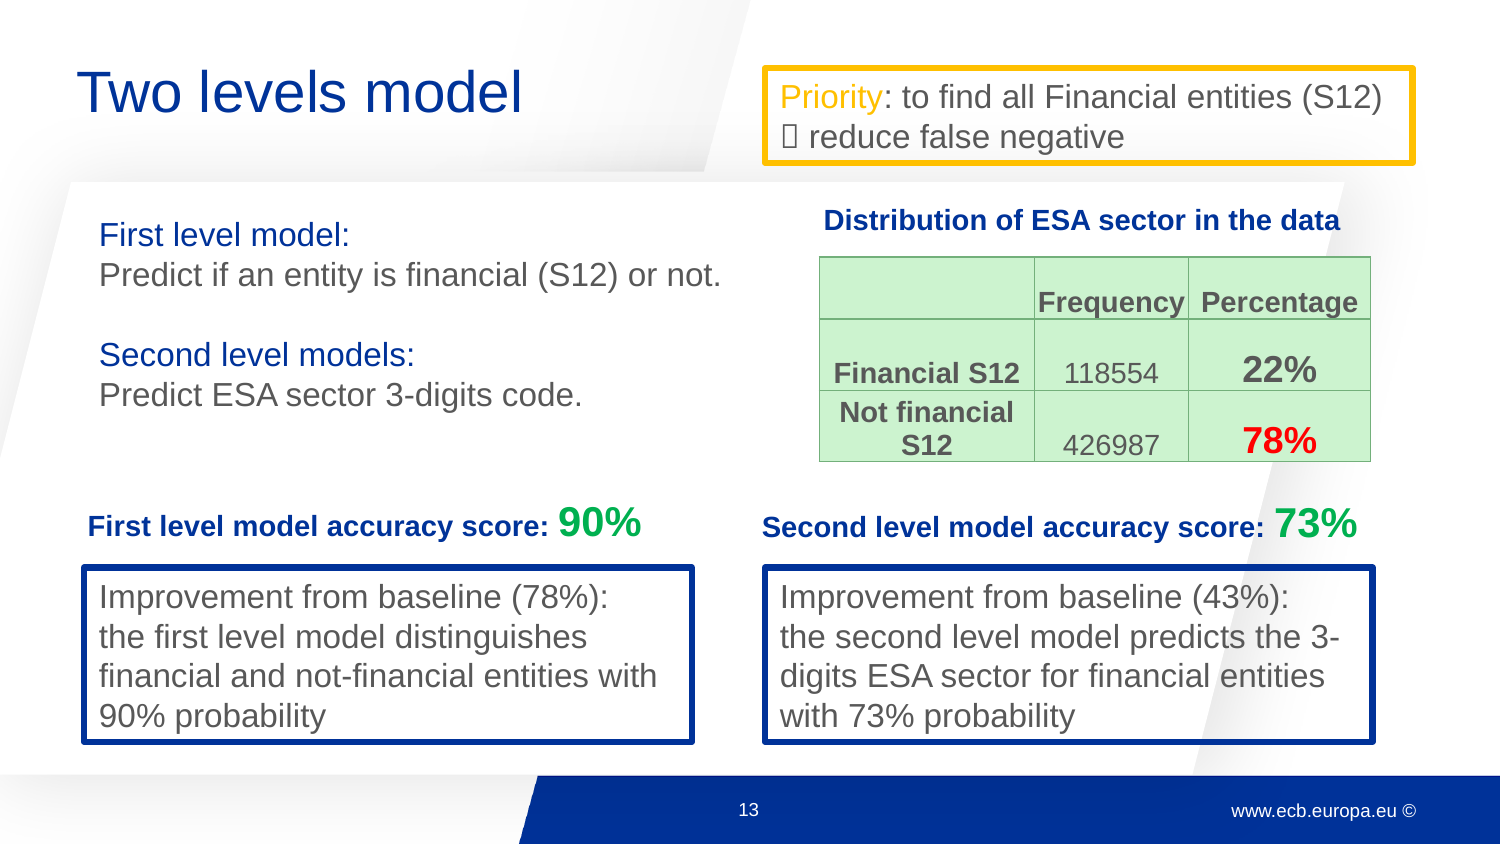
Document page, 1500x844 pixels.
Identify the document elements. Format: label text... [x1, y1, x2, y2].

text_box Distribution of ESA sector in the data [808, 193, 1383, 244]
table_cell 118554 [1035, 320, 1188, 390]
table_header Percentage [1189, 258, 1370, 318]
picture [0, 0, 1500, 844]
text_box Improvement from baseline (78%): the first level model distinguishes financial and not-financial entities with 90% probability [84, 567, 692, 742]
text_box First level model accuracy score: 90% [72, 487, 663, 553]
text_box Second level model accuracy score: 73% [747, 488, 1403, 603]
table_cell Not financial S12 [820, 391, 1034, 461]
table_cell Financial S12 [820, 320, 1034, 390]
text_box Priority: to find all Financial entities (S12)  reduce false negative [765, 68, 1413, 163]
title Two levels model [76, 67, 1455, 172]
text_box First level model: Predict if an entity is financial (S12) or not. Second level models: Predict ESA sector 3-digits code. [84, 205, 768, 461]
text_box Improvement from baseline (43%): the second level model predicts the 3-digits ESA sector for financial entities with 73% probability [765, 603, 1373, 742]
slide_number 13 [714, 796, 783, 820]
table_header Frequency [1035, 258, 1188, 318]
table_cell 426987 [1035, 391, 1188, 461]
table_header [820, 258, 1034, 318]
table_cell 22% [1189, 320, 1370, 390]
table_cell 78% [1189, 391, 1370, 461]
